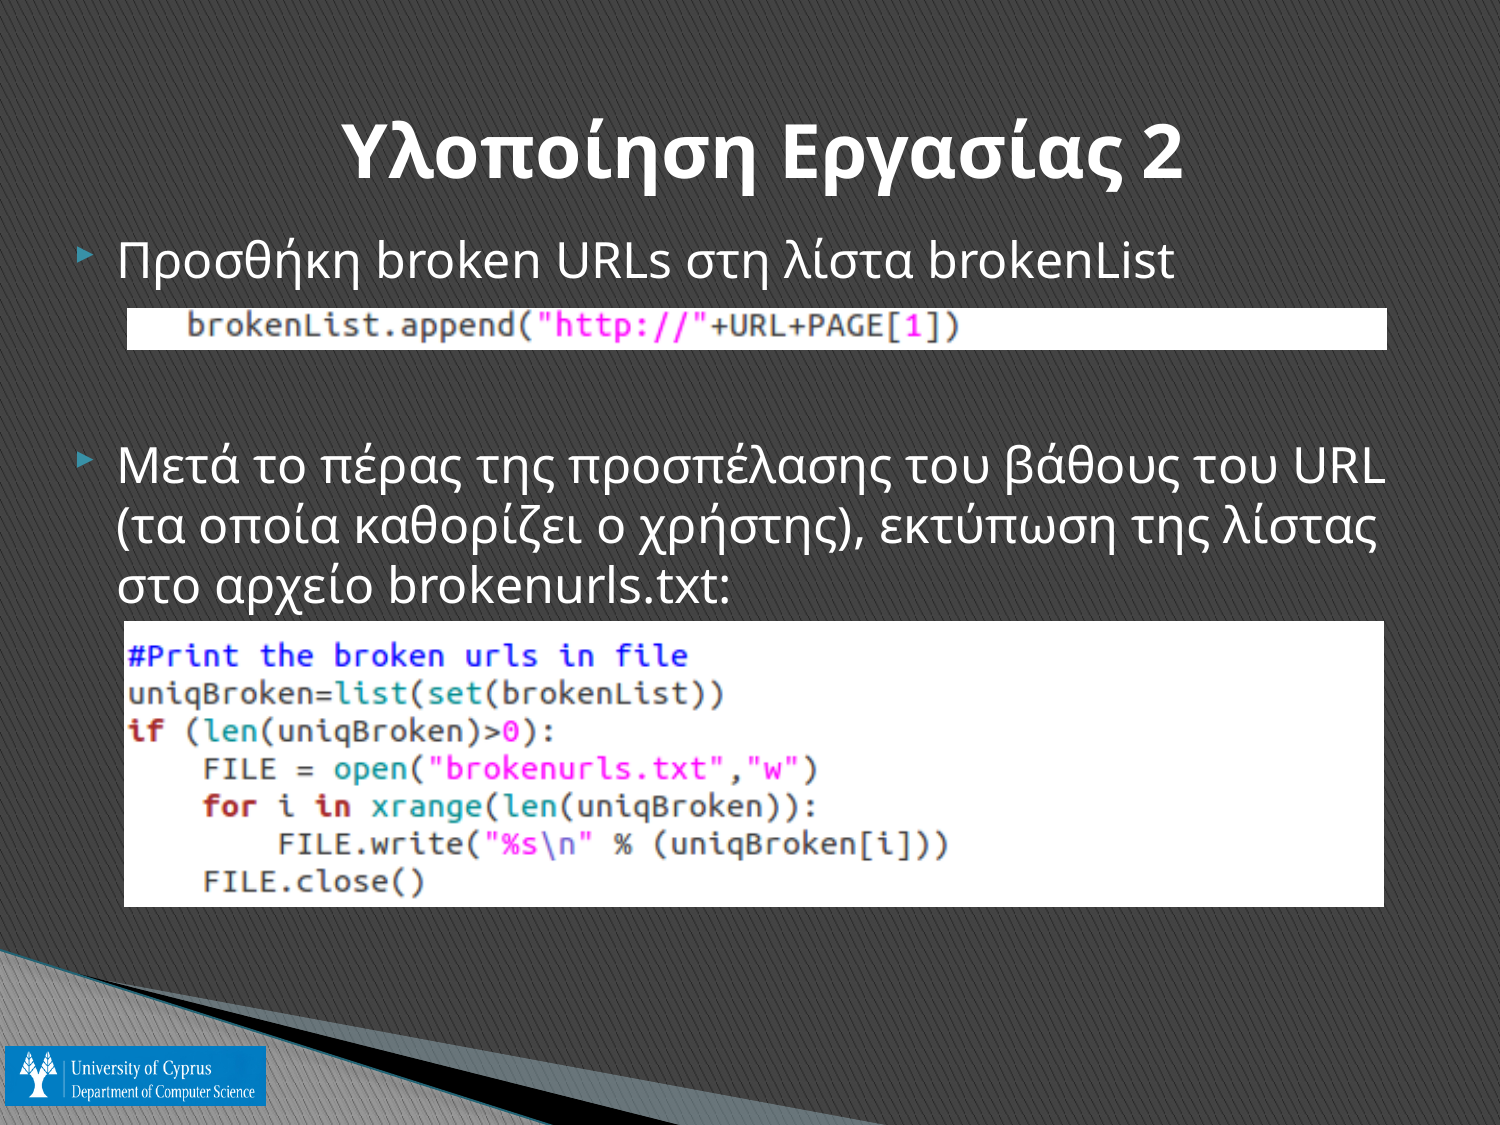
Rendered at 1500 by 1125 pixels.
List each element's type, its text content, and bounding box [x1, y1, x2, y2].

text_box Προσθήκη broken URLs στη λίστα brokenList Μετά το πέρας της προσπέλασης του βάθους του URL (τα οποία καθορίζει ο χρήστης), εκτύπωση της λίστας στο αρχείο brokenurls.txt: [41, 221, 1447, 315]
picture [126, 308, 1387, 350]
title Υλοποίηση Εργασίας 2 [88, 54, 1439, 221]
picture [123, 621, 1384, 907]
picture [5, 1046, 266, 1107]
